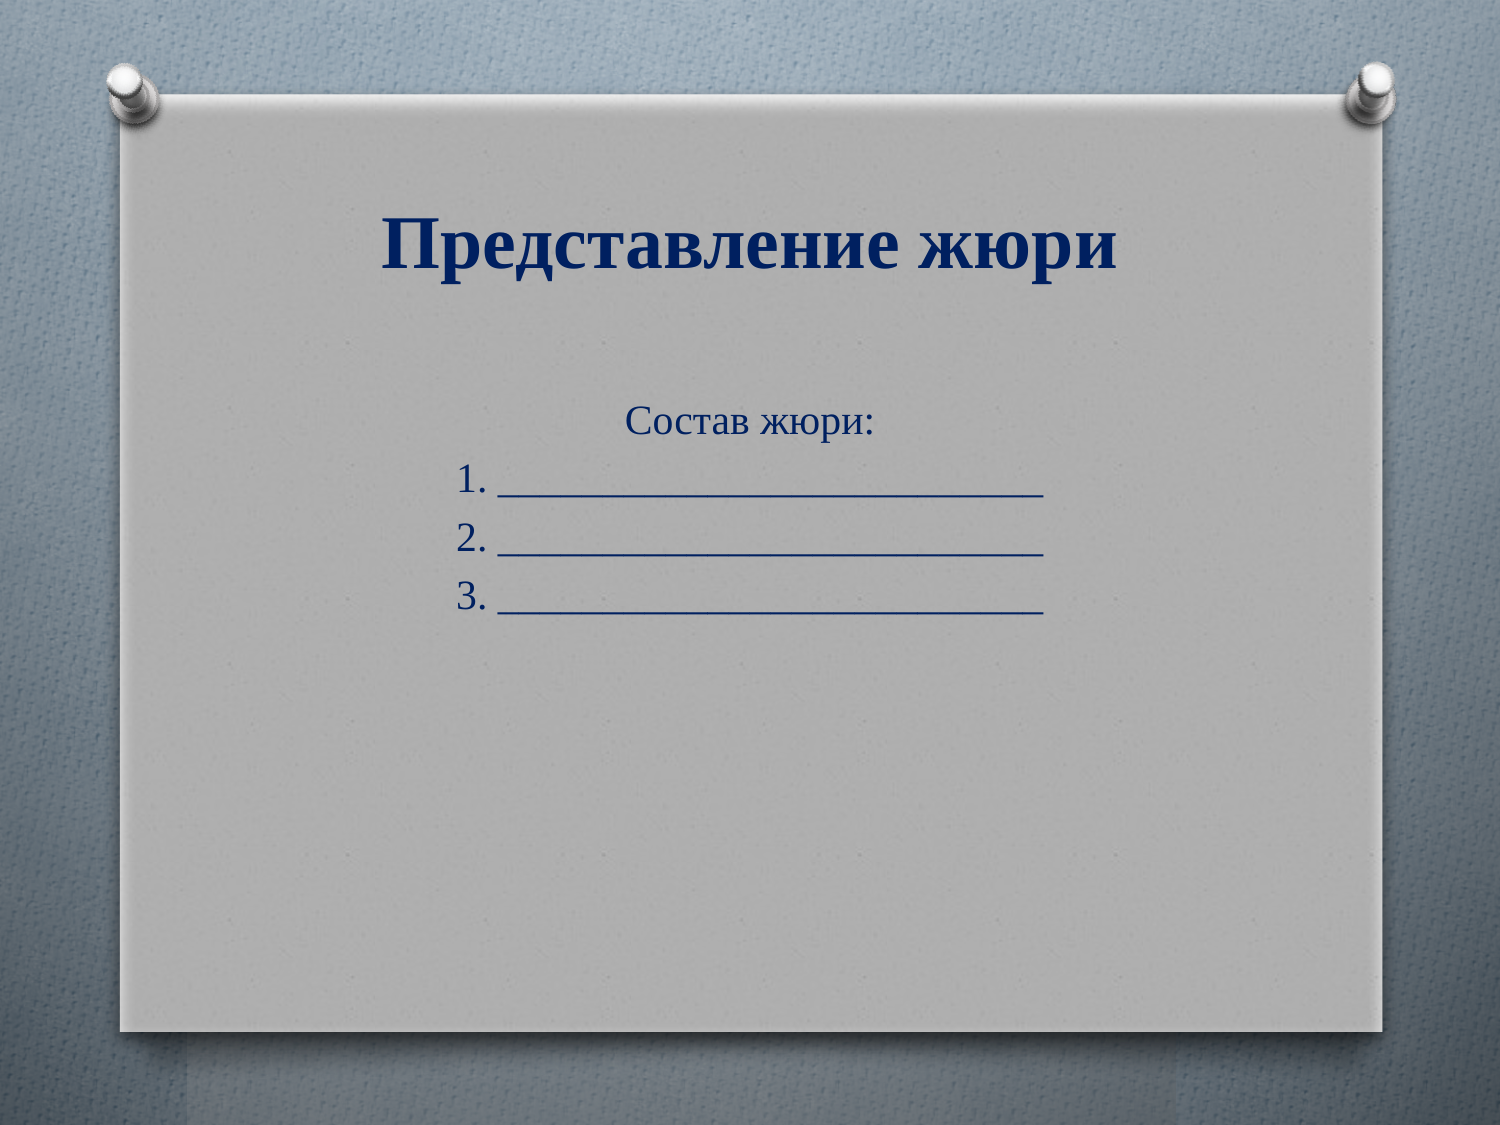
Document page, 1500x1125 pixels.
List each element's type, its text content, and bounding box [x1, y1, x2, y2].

list Состав жюри: 1. __________________________ 2. __________________________ 3. __________________________ [238, 385, 1262, 826]
picture [75, 29, 198, 153]
picture [1317, 35, 1439, 156]
title Представление жюри [237, 184, 1263, 291]
